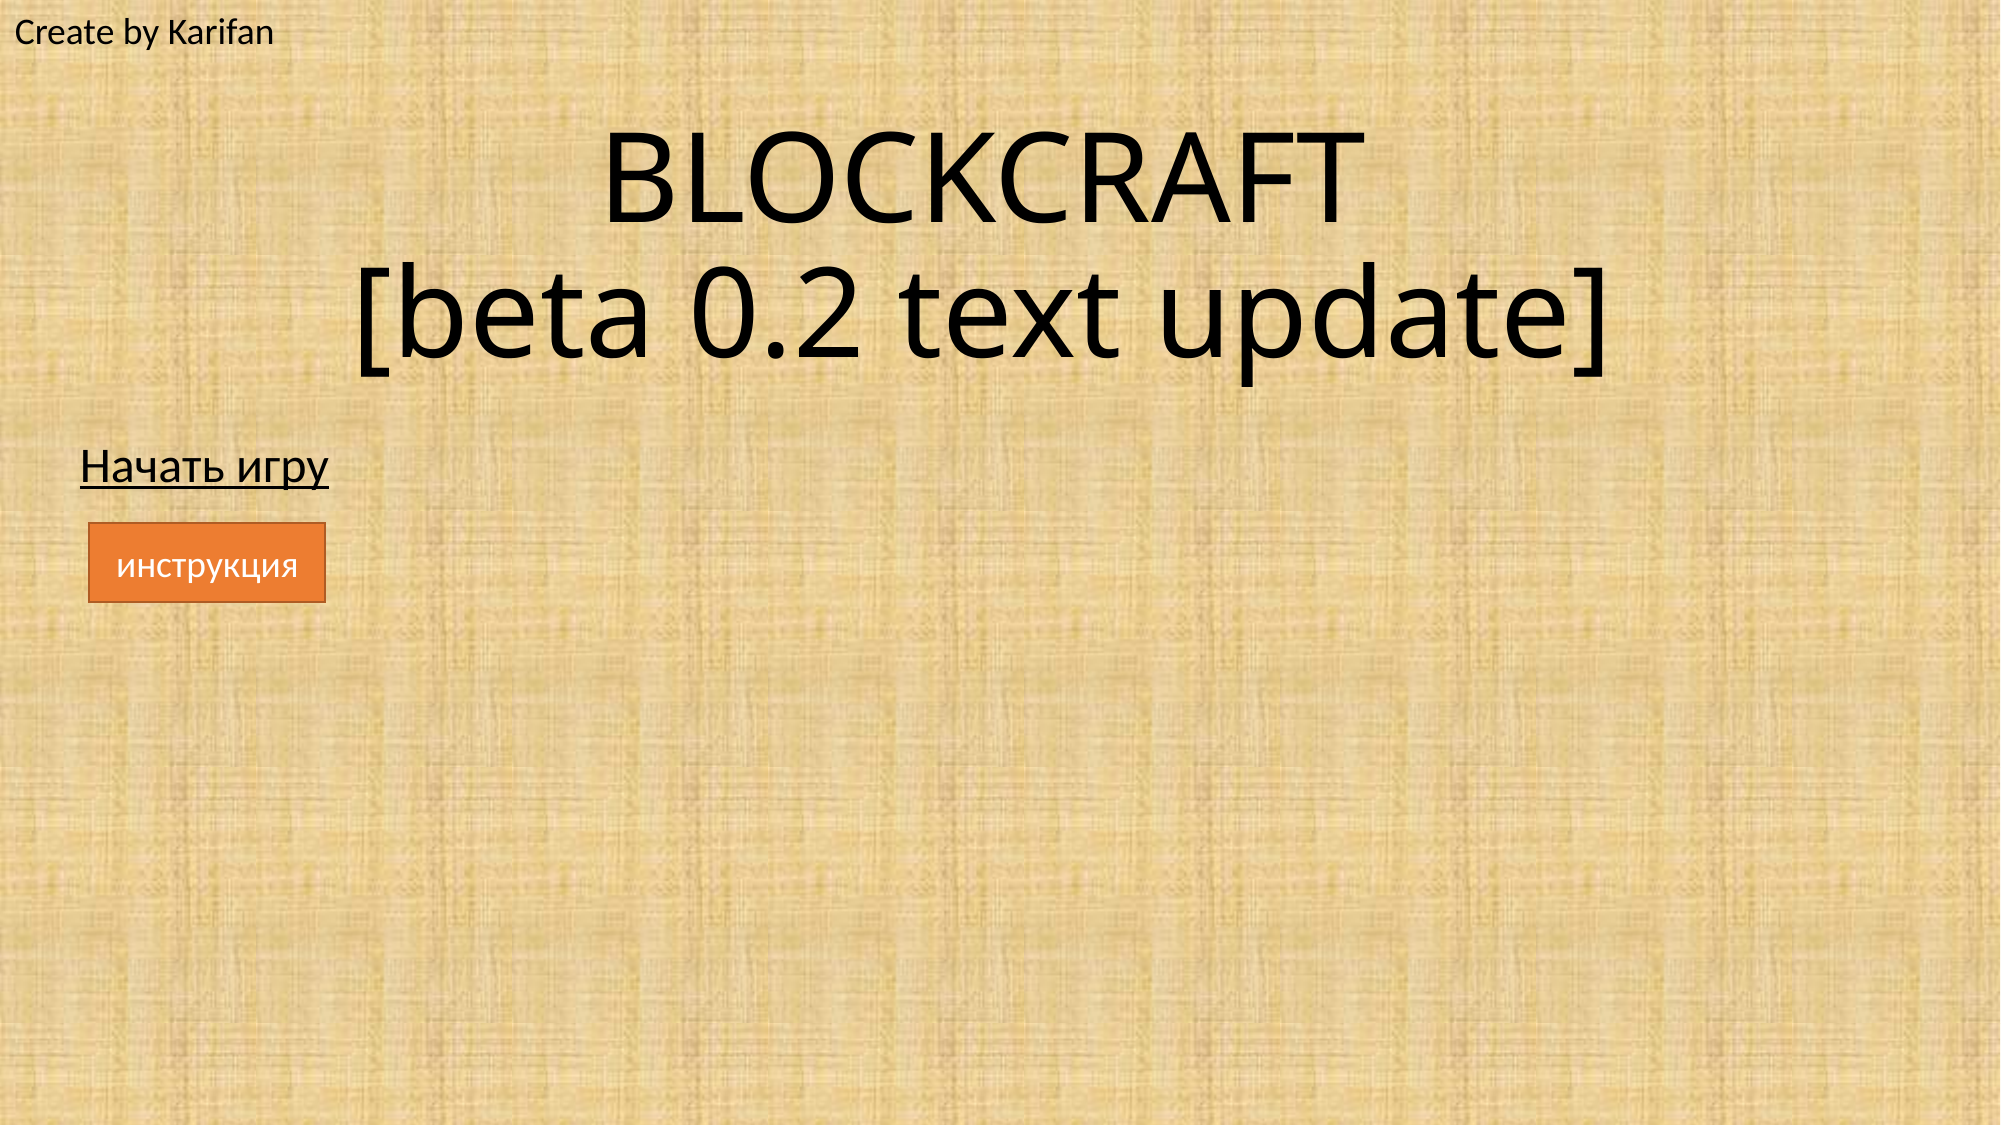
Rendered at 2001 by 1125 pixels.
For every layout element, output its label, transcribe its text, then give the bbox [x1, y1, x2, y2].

text_box Create by Karifan [0, 0, 326, 60]
picture [0, 0, 2001, 1125]
title BLOCKCRAFT [beta 0.2 text update] [232, 0, 1733, 392]
text_box инструкция [88, 522, 326, 603]
subtitle Начать игру [33, 431, 387, 523]
